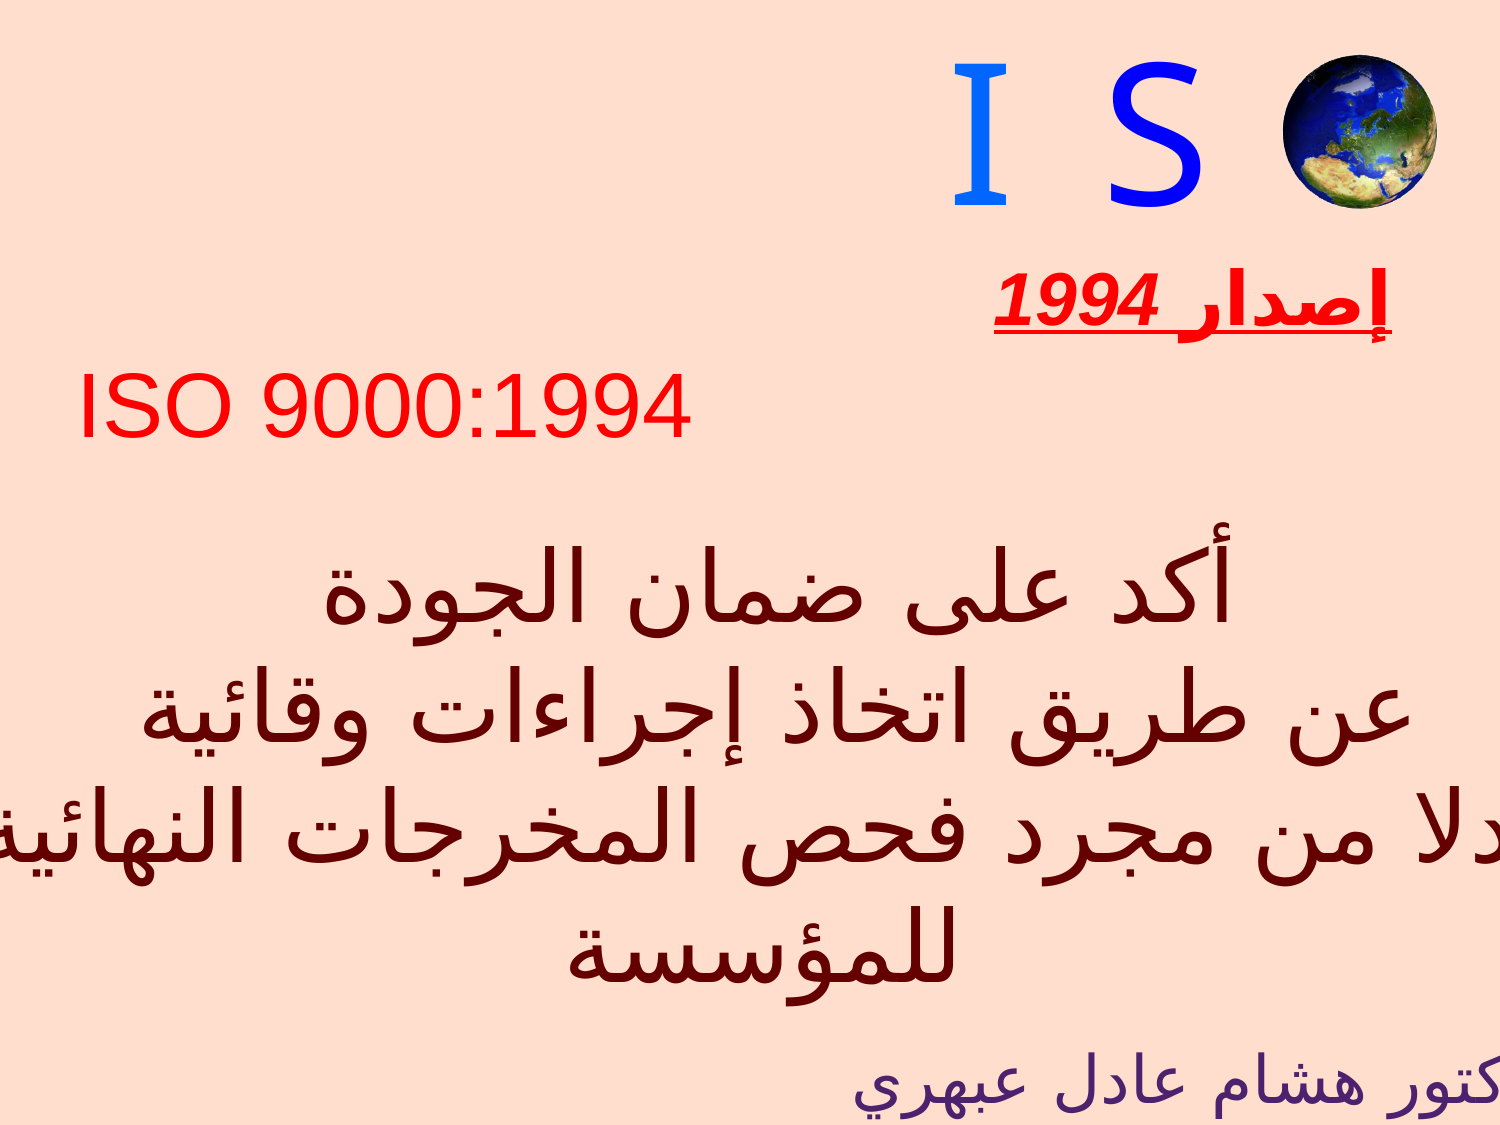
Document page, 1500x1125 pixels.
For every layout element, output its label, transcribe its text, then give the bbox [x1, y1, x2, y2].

text_box أكد على ضمان الجودة عن طريق اتخاذ إجراءات وقائية بدلا من مجرد فحص المخرجات النهائية للمؤسسة [0, 515, 1500, 1011]
text_box 9000:1994 ISO [36, 337, 735, 463]
text_box إصدار 1994 [979, 261, 1407, 349]
text_box الدكتور هشام عادل عبهري [836, 1029, 1500, 1124]
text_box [926, 0, 1464, 253]
text_box [0, 1011, 1500, 1125]
text_box [0, 0, 1500, 515]
